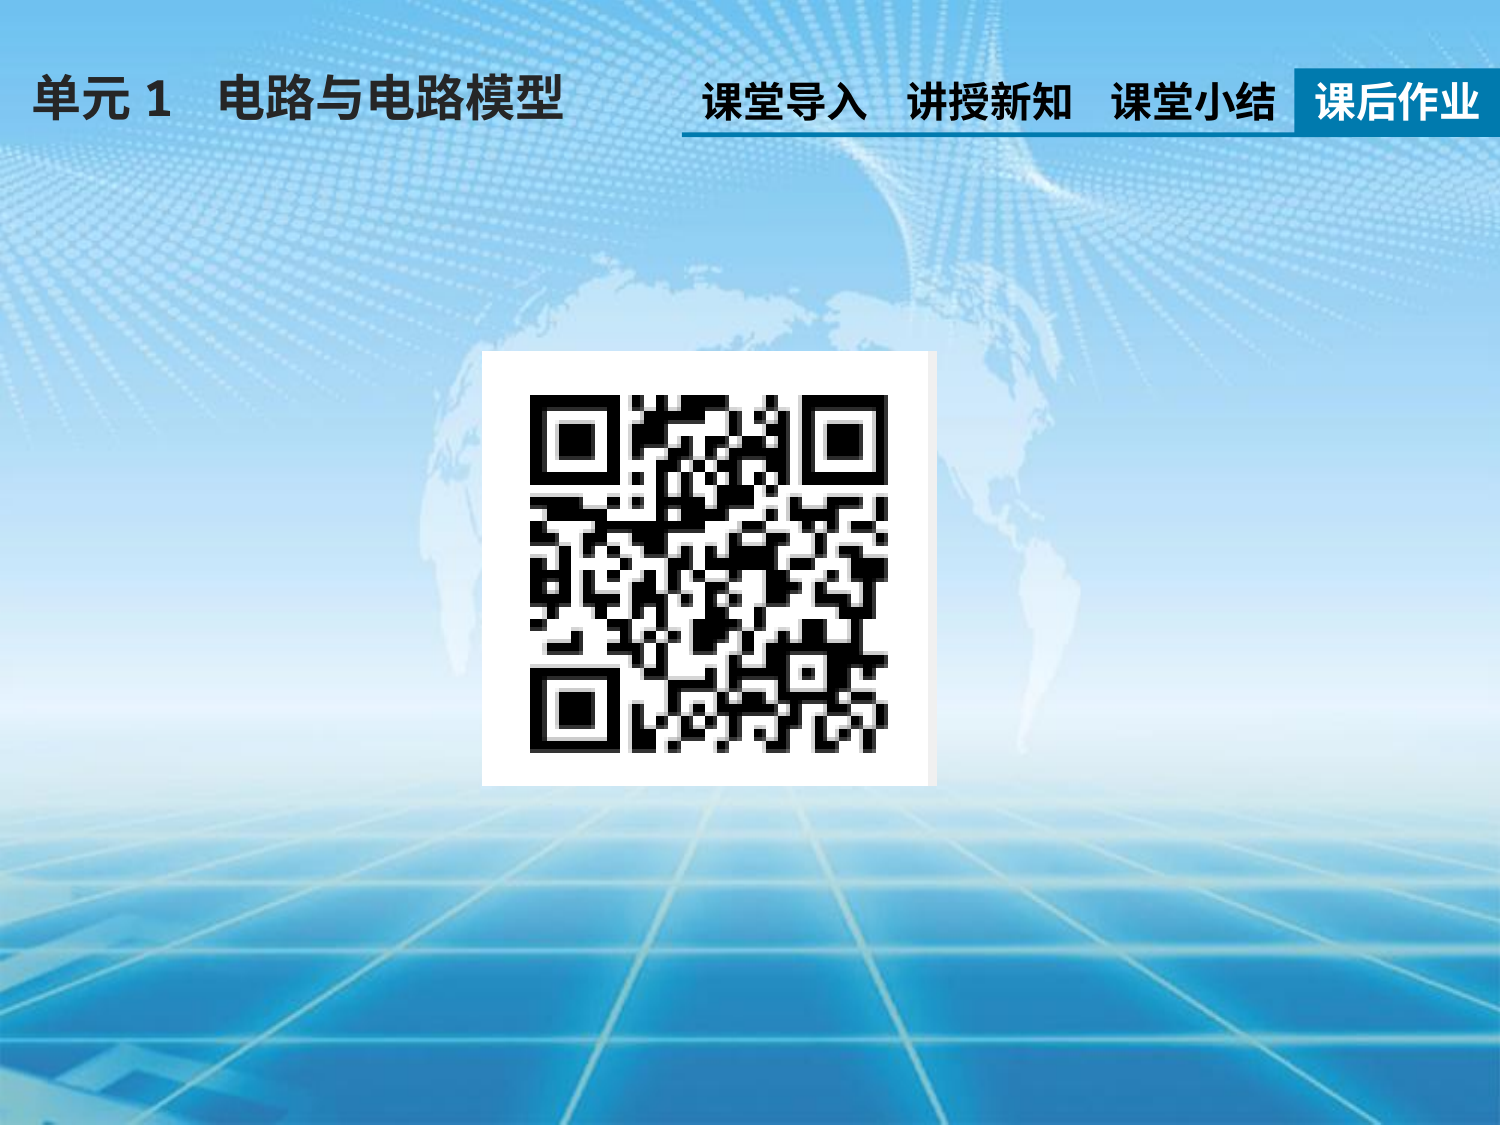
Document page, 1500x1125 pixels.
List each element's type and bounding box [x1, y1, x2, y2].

picture [0, 0, 1500, 1125]
text_box [16, 59, 1500, 135]
